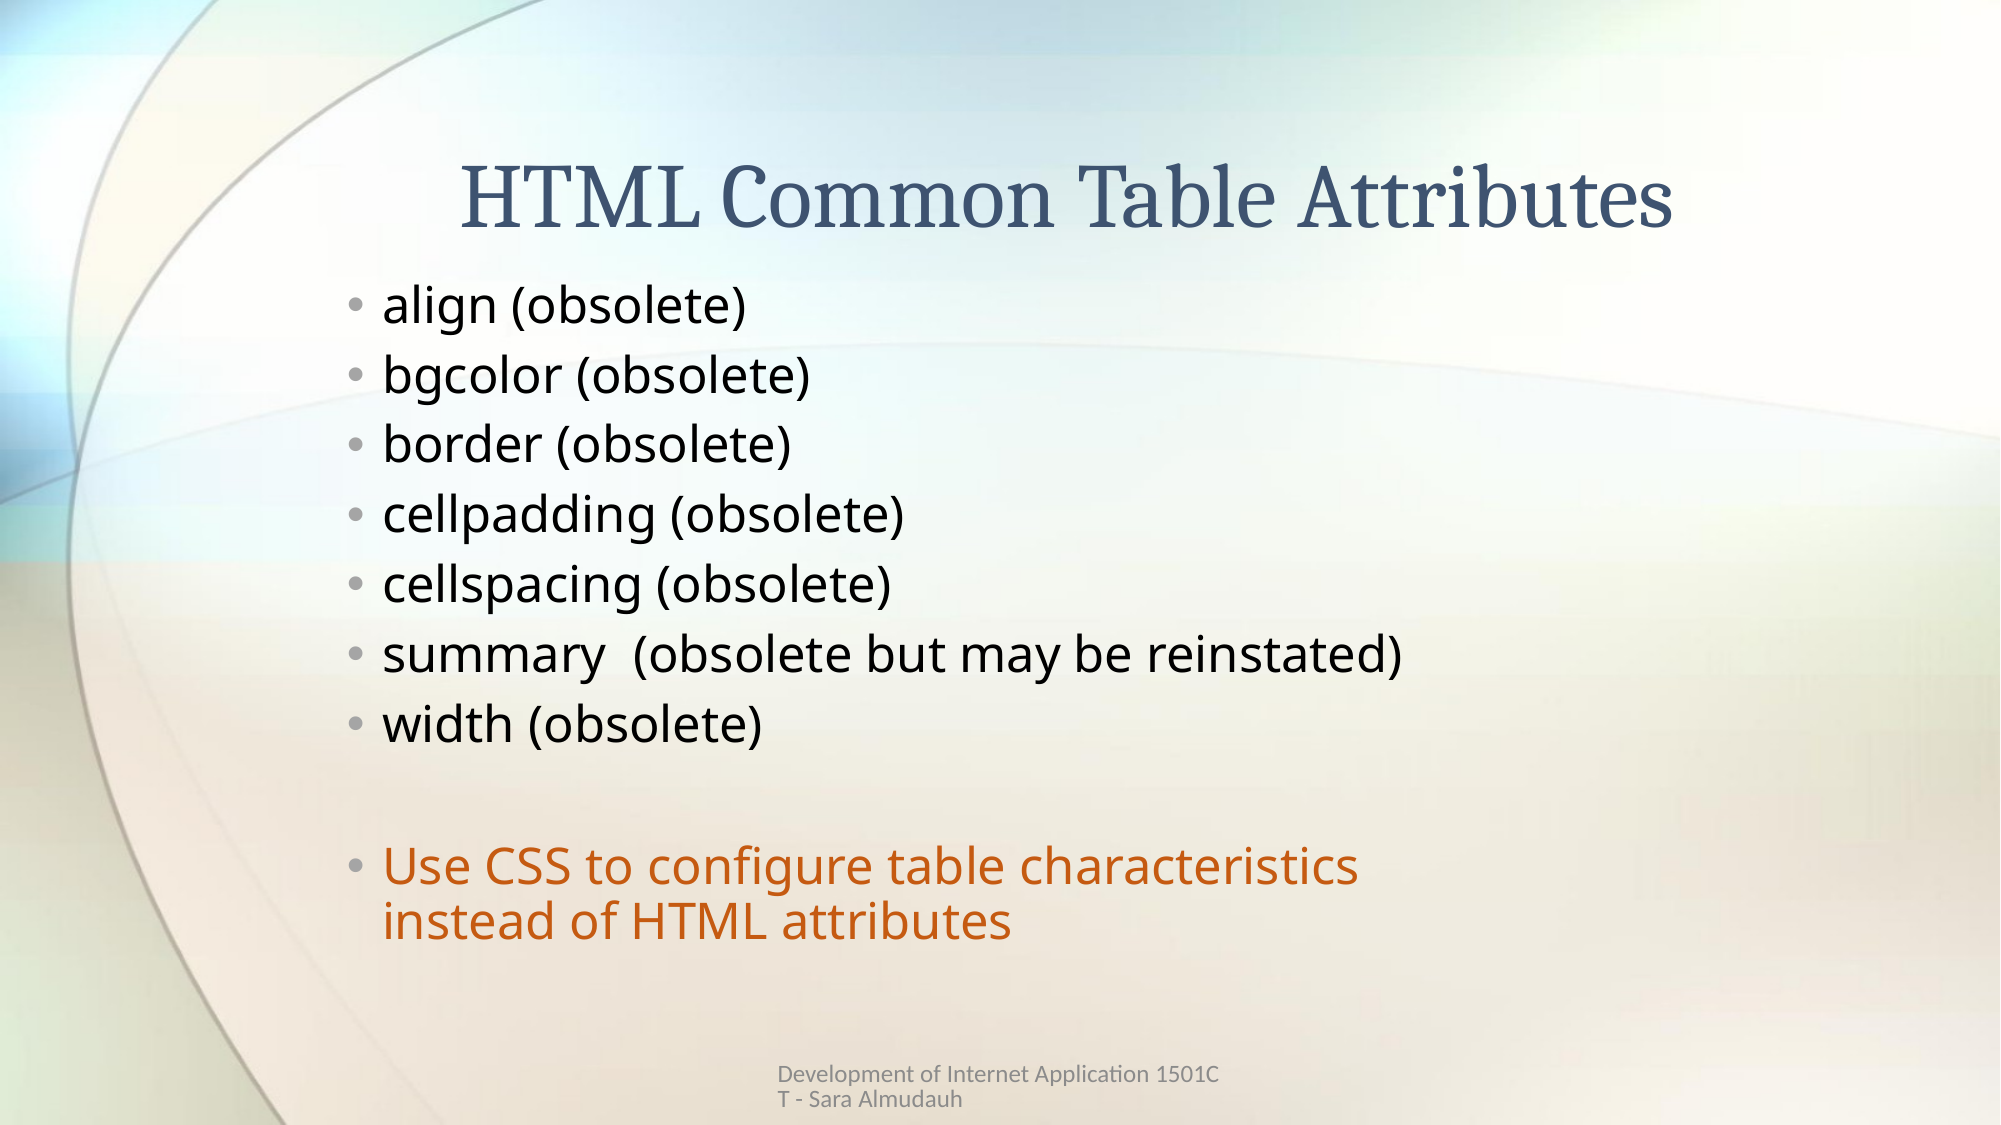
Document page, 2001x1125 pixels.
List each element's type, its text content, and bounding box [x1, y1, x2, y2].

picture [0, 0, 2001, 1125]
title HTML Common Table Attributes [415, 97, 1691, 285]
footer Development of Internet Application 1501CT - Sara Almudauh [762, 1042, 1238, 1103]
list align (obsolete) bgcolor (obsolete) border (obsolete) cellpadding (obsolete) cellspacing (obsolete) summary (obsolete but may be reinstated) width (obsolete) Use CSS to configure table characteristics instead of HTML attributes [331, 272, 1532, 960]
